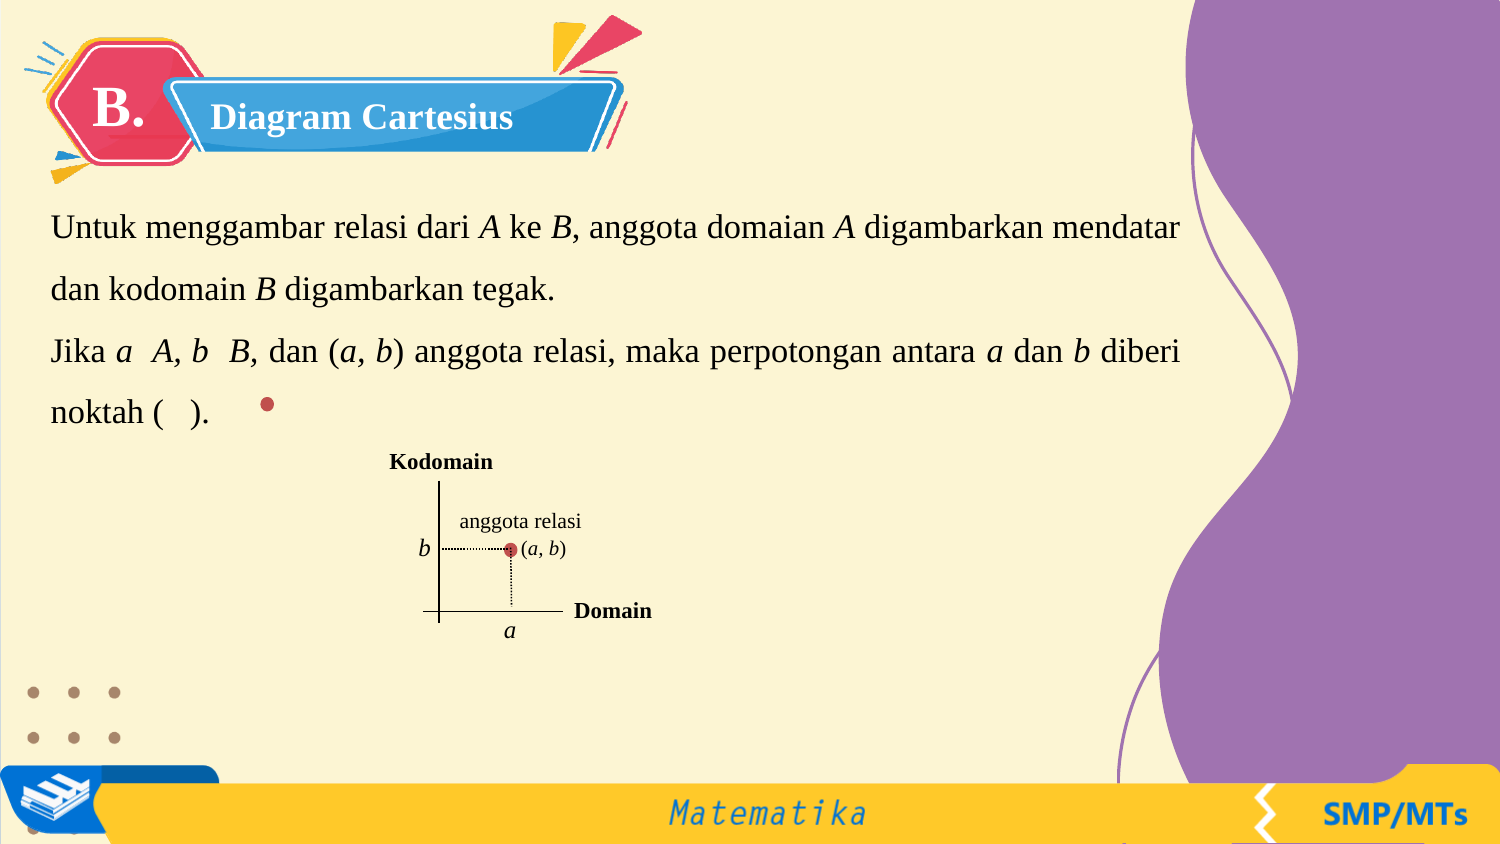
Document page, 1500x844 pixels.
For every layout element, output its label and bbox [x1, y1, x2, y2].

text_box [1, 0, 1500, 844]
text_box [24, 15, 642, 185]
text_box [374, 439, 668, 652]
